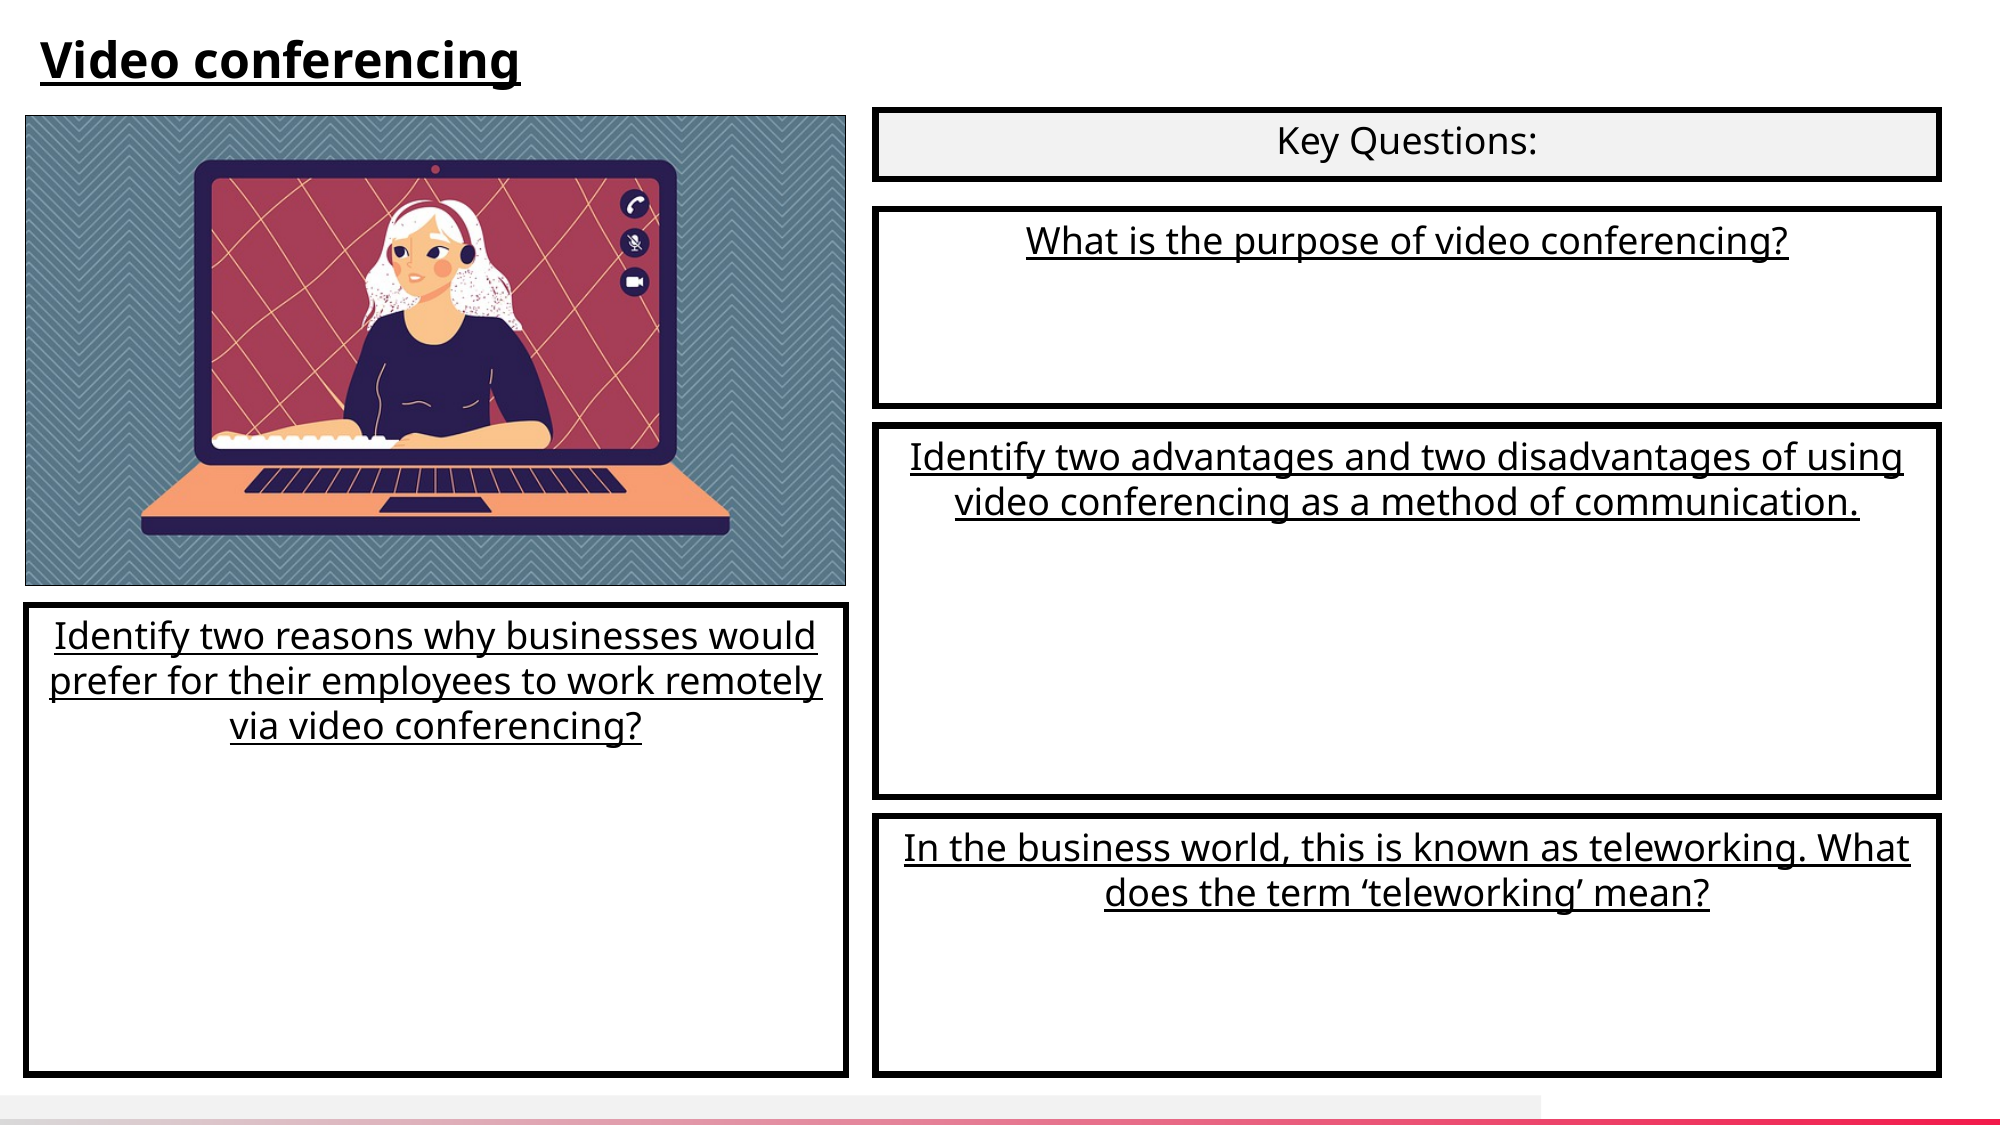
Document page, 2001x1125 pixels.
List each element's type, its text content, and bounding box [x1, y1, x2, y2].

text_box In the business world, this is known as teleworking. What does the term ‘teleworking’ mean? [874, 815, 1940, 1075]
text_box Identify two advantages and two disadvantages of using video conferencing as a method of communication. [874, 424, 1940, 798]
text_box What is the purpose of video conferencing? [874, 208, 1940, 407]
text_box Identify two reasons why businesses would prefer for their employees to work remotely via video conferencing? [25, 604, 847, 1075]
text_box Video conferencing [25, 21, 1850, 96]
text_box Key Questions: [874, 109, 1940, 180]
picture [25, 115, 846, 586]
